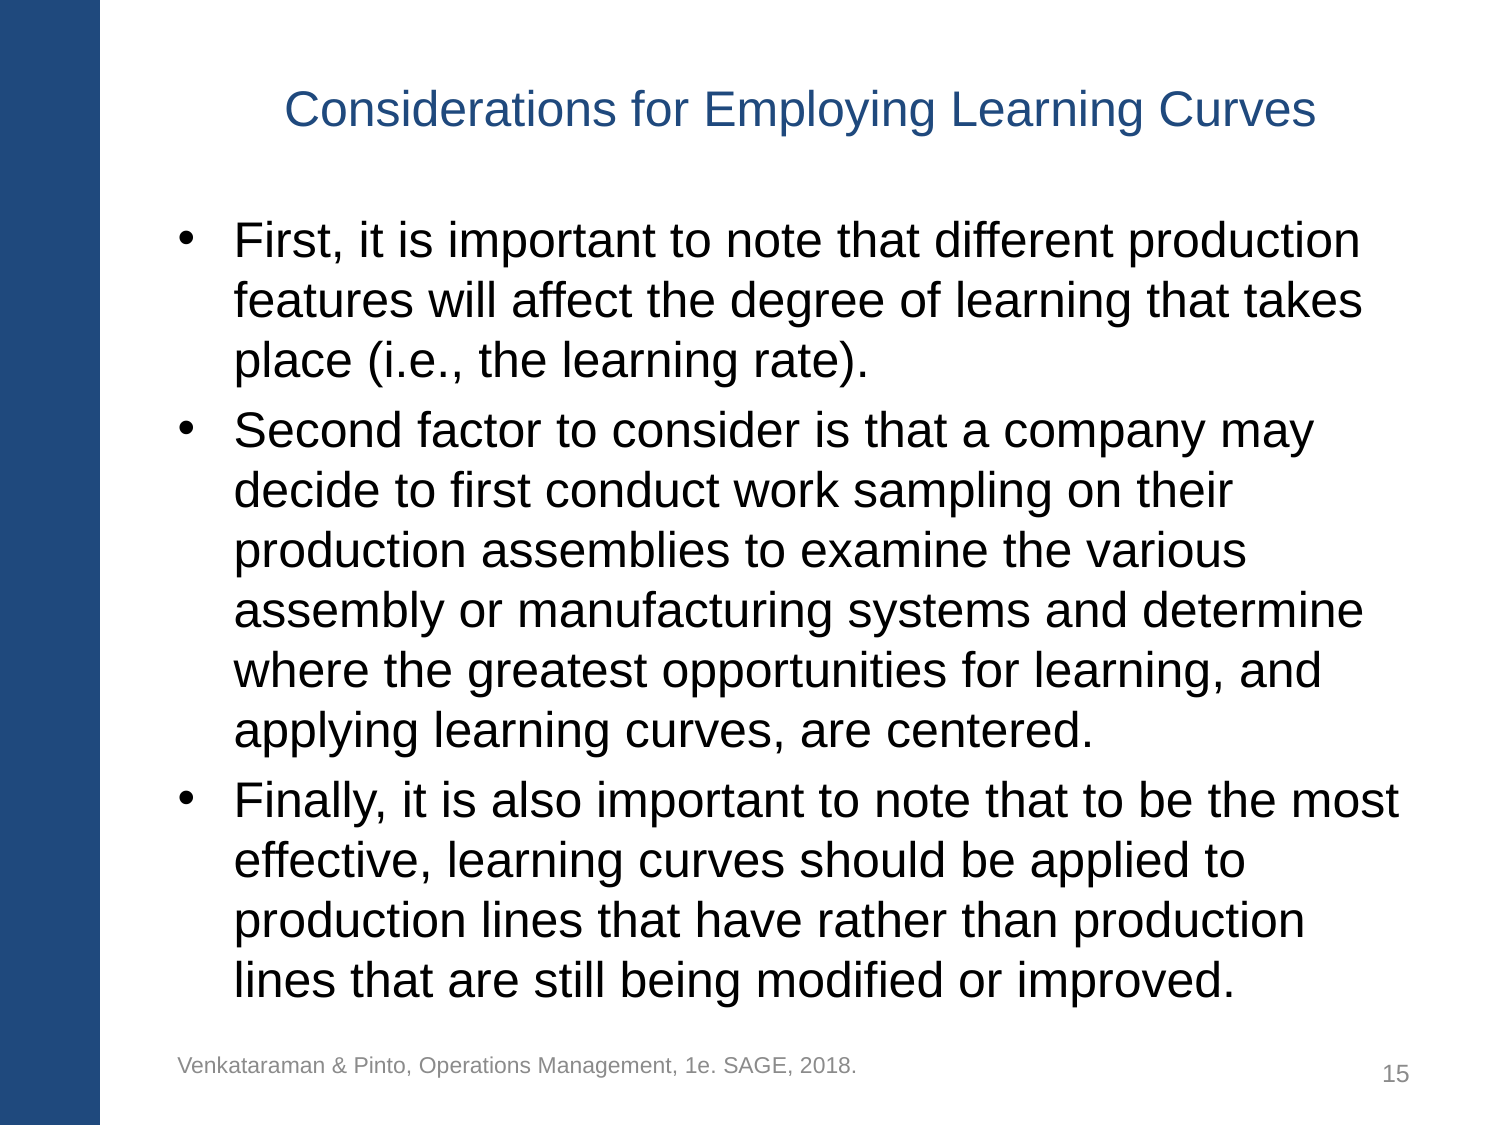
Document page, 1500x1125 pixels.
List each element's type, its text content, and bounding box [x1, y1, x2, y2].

list First, it is important to note that different production features will affect the degree of learning that takes place (i.e., the learning rate). Second factor to consider is that a company may decide to first conduct work sampling on their production assemblies to examine the various assembly or manufacturing systems and determine where the greatest opportunities for learning, and applying learning curves, are centered. Finally, it is also important to note that to be the most effective, learning curves should be applied to production lines that have rather than production lines that are still being modified or improved. [162, 200, 1425, 1025]
footer Venkataraman & Pinto, Operations Management, 1e. SAGE, 2018. [162, 1042, 1313, 1103]
slide_number 15 [1350, 1042, 1425, 1103]
title Considerations for Employing Learning Curves [162, 12, 1425, 200]
